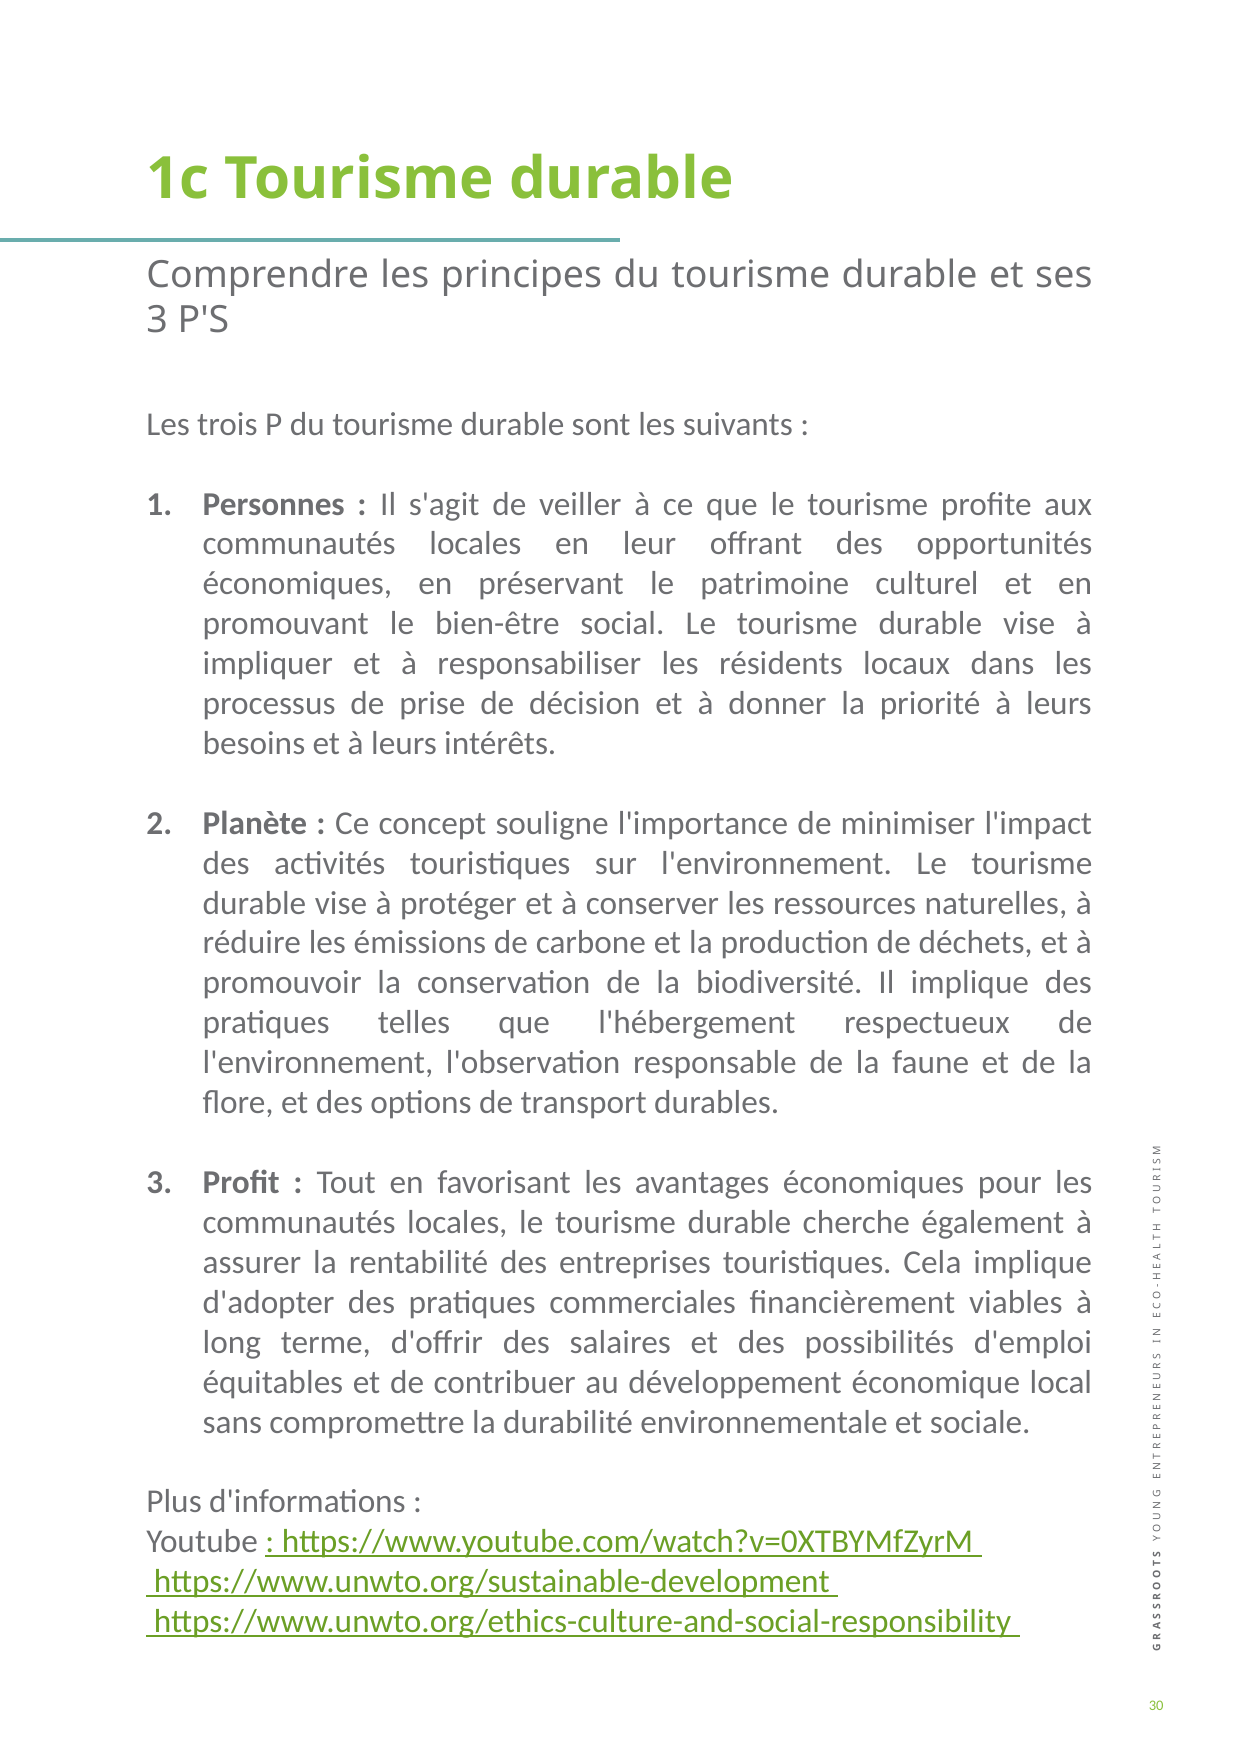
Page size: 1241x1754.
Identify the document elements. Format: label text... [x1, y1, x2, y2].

list 1c Tourisme durable [131, 132, 1109, 242]
text_box [0, 1359, 832, 1754]
slide_number 30 [1125, 1666, 1187, 1743]
list Les trois P du tourisme durable sont les suivants : Personnes : Il s'agit de veiller à ce que le tourisme profite aux communautés locales en leur offrant des opportunités économiques, en préservant le patrimoine culturel et en promouvant le bien-être social. Le tourisme durable vise à impliquer et à responsabiliser les résidents locaux dans les processus de prise de décision et à donner la priorité à leurs besoins et à leurs intérêts. Planète : Ce concept souligne l'importance de minimiser l'impact des activités touristiques sur l'environnement. Le tourisme durable vise à protéger et à conserver les ressources naturelles, à réduire les émissions de carbone et la production de déchets, et à promouvoir la conservation de la biodiversité. Il implique des pratiques telles que l'hébergement respectueux de l'environnement, l'observation responsable de la faune et de la flore, et des options de transport durables. Profit : Tout en favorisant les avantages économiques pour les communautés locales, le tourisme durable cherche également à assurer la rentabilité des entreprises touristiques. Cela implique d'adopter des pratiques commerciales financièrement viables à long terme, d'offrir des salaires et des possibilités d'emploi équitables et de contribuer au développement économique local sans compromettre la durabilité environnementale et sociale. Plus d'informations : Youtube : https://www.youtube.com/watch?v=0XTBYMfZyrM https://www.unwto.org/sustainable-development https://www.unwto.org/ethics-culture-and-social-responsibility [131, 394, 1109, 1609]
list Comprendre les principes du tourisme durable et ses 3 P'S [131, 242, 1109, 371]
